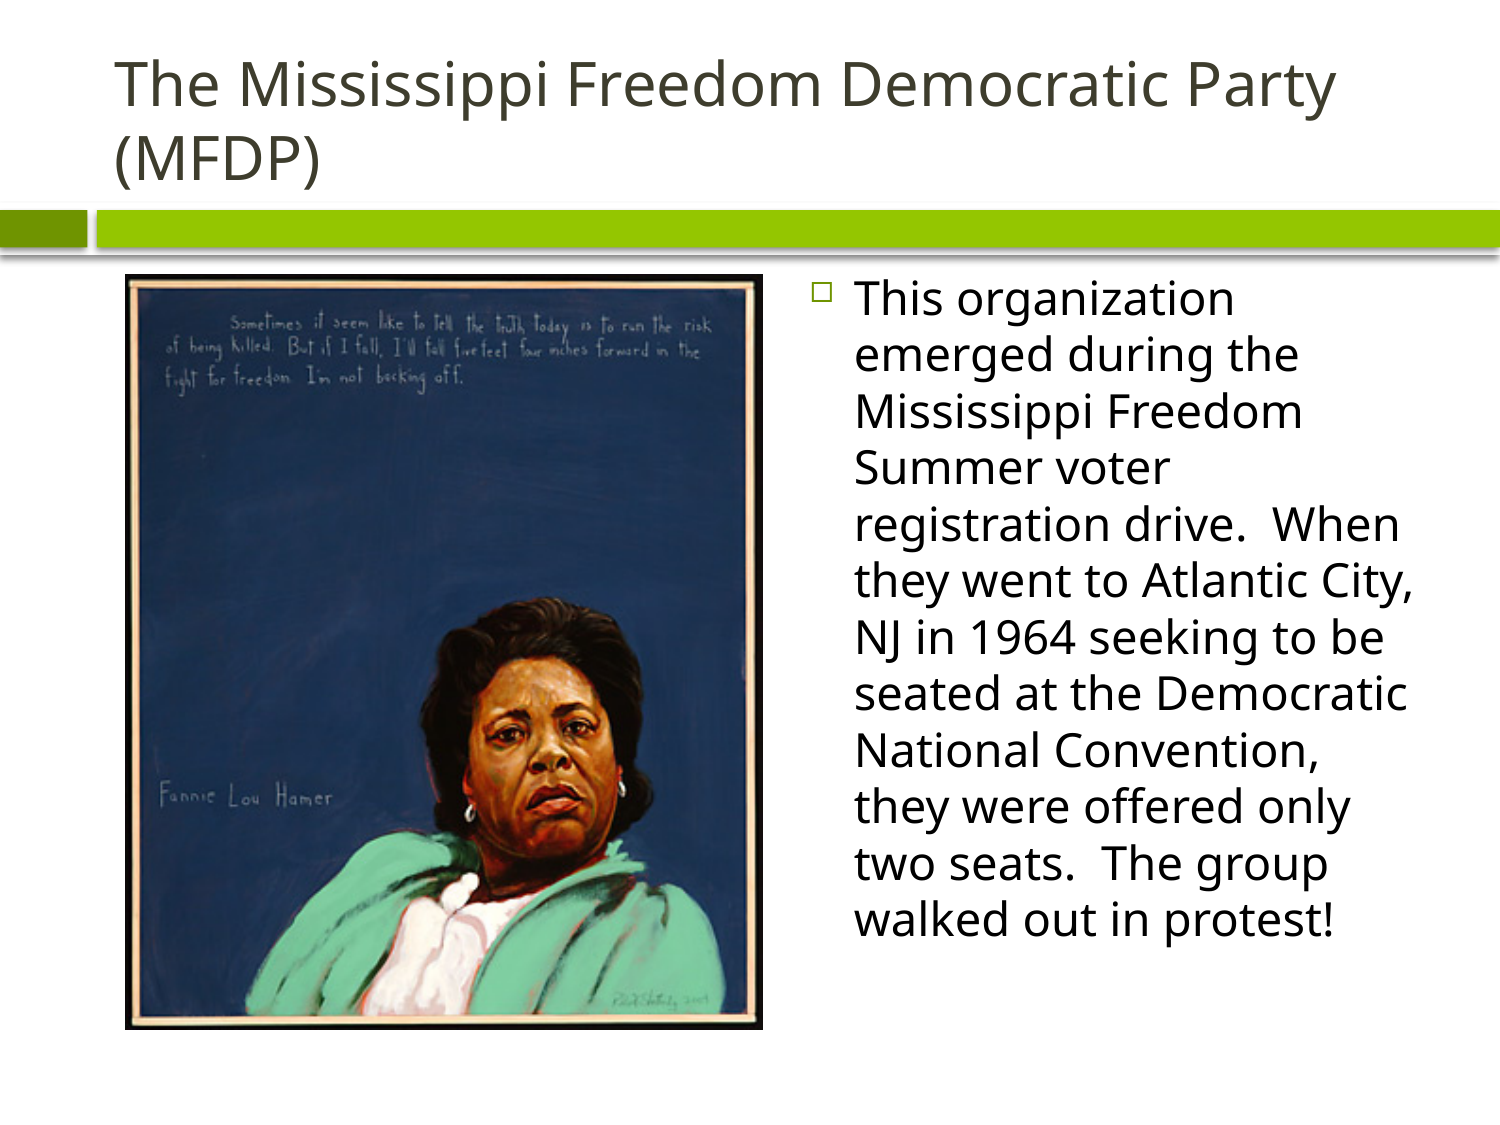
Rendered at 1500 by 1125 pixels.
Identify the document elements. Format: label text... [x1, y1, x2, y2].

list This organization emerged during the Mississippi Freedom Summer voter registration drive. When they went to Atlantic City, NJ in 1964 seeking to be seated at the Democratic National Convention, they were offered only two seats. The group walked out in protest! [794, 260, 1433, 1011]
title The Mississippi Freedom Democratic Party (MFDP) [99, 37, 1438, 200]
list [124, 274, 763, 1030]
